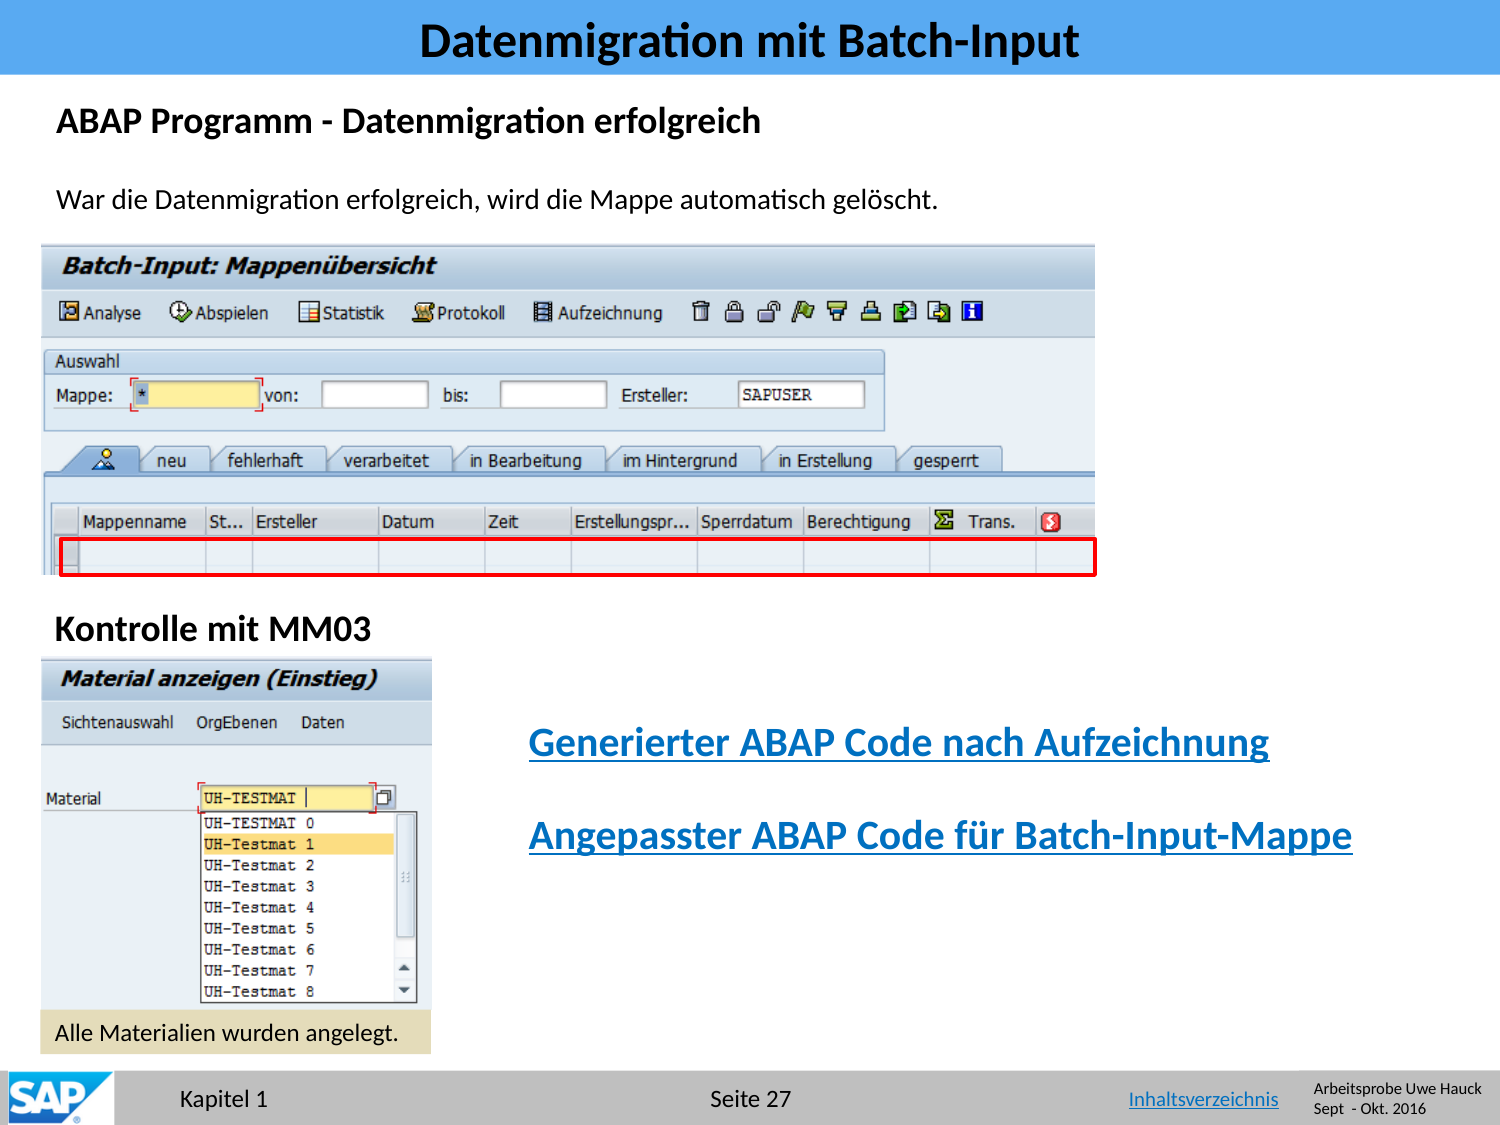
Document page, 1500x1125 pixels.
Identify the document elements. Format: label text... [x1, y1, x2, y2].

text_box Generierter ABAP Code nach Aufzeichnung [513, 707, 1314, 773]
picture [7, 1070, 115, 1125]
picture [41, 656, 432, 1011]
text_box Inhaltsverzeichnis [1106, 1078, 1299, 1118]
text_box [115, 1070, 1299, 1125]
text_box Alle Materialien wurden angelegt. [40, 1018, 431, 1055]
text_box Kontrolle mit MM03 [40, 596, 1458, 657]
text_box War die Datenmigration erfolgreich, wird die Mappe automatisch gelöscht. [41, 172, 1400, 223]
text_box Arbeitsprobe Uwe Hauck Sept - Okt. 2016 [1299, 1070, 1500, 1125]
text_box Angepasster ABAP Code für Batch-Input-Mappe [513, 800, 1376, 866]
text_box ABAP Programm - Datenmigration erfolgreich [41, 88, 1459, 149]
text_box [0, 1070, 6, 1125]
text_box Datenmigration mit Batch-Input [0, 0, 1500, 75]
picture [41, 243, 1096, 576]
text_box Kapitel 1 Seite 27 [165, 1075, 1105, 1120]
